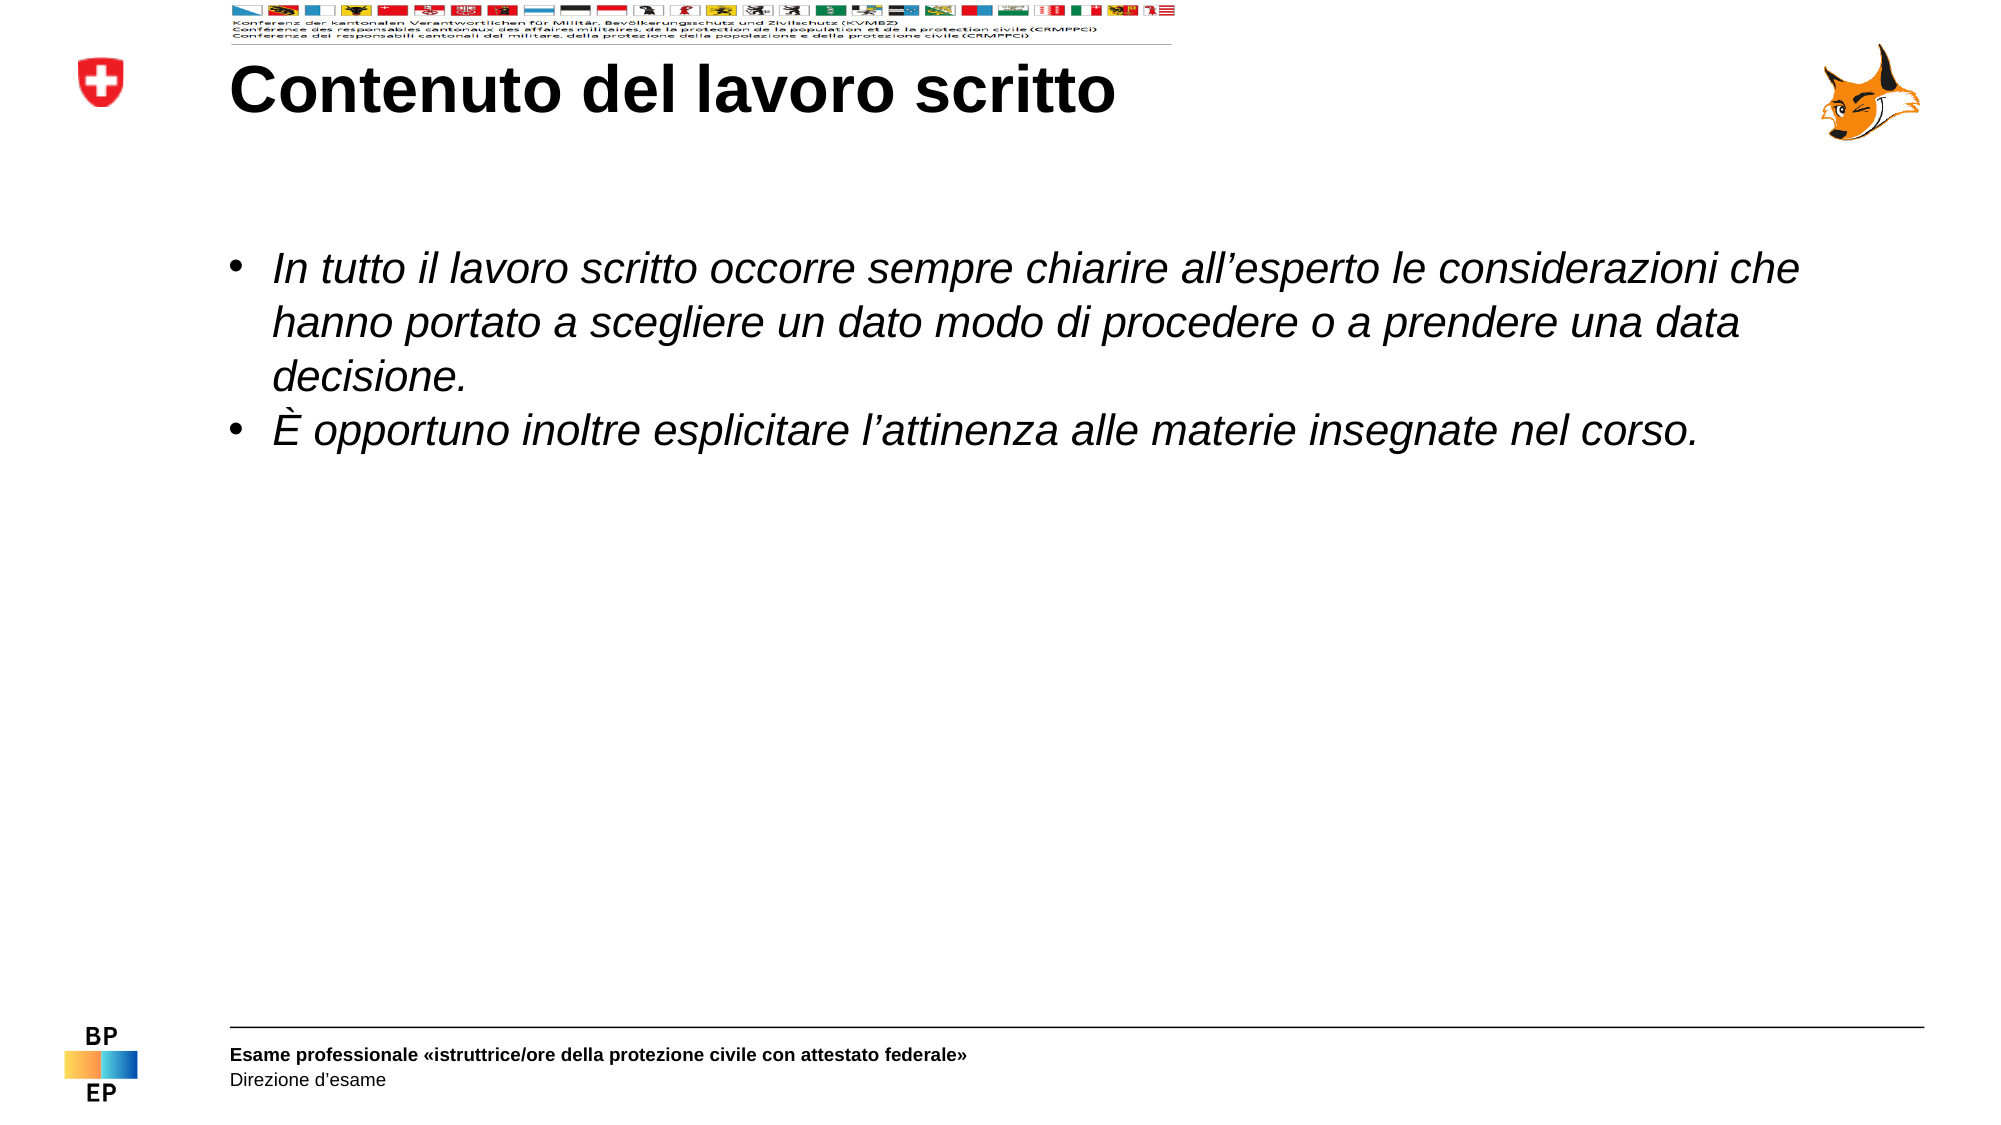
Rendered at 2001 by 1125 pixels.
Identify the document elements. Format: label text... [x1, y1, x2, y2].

picture [229, 4, 1175, 46]
picture [1817, 40, 1922, 145]
picture [61, 1021, 140, 1106]
list In tutto il lavoro scritto occorre sempre chiarire all’esperto le considerazioni che hanno portato a scegliere un dato modo di procedere o a prendere una data decisione. È opportuno inoltre esplicitare l’attinenza alle materie insegnate nel corso. [228, 237, 1922, 981]
footer Esame professionale «istruttrice/ore della protezione civile con attestato federale» Direzione d’esame [229, 1040, 1177, 1088]
title Contenuto del lavoro scritto [229, 50, 1922, 199]
